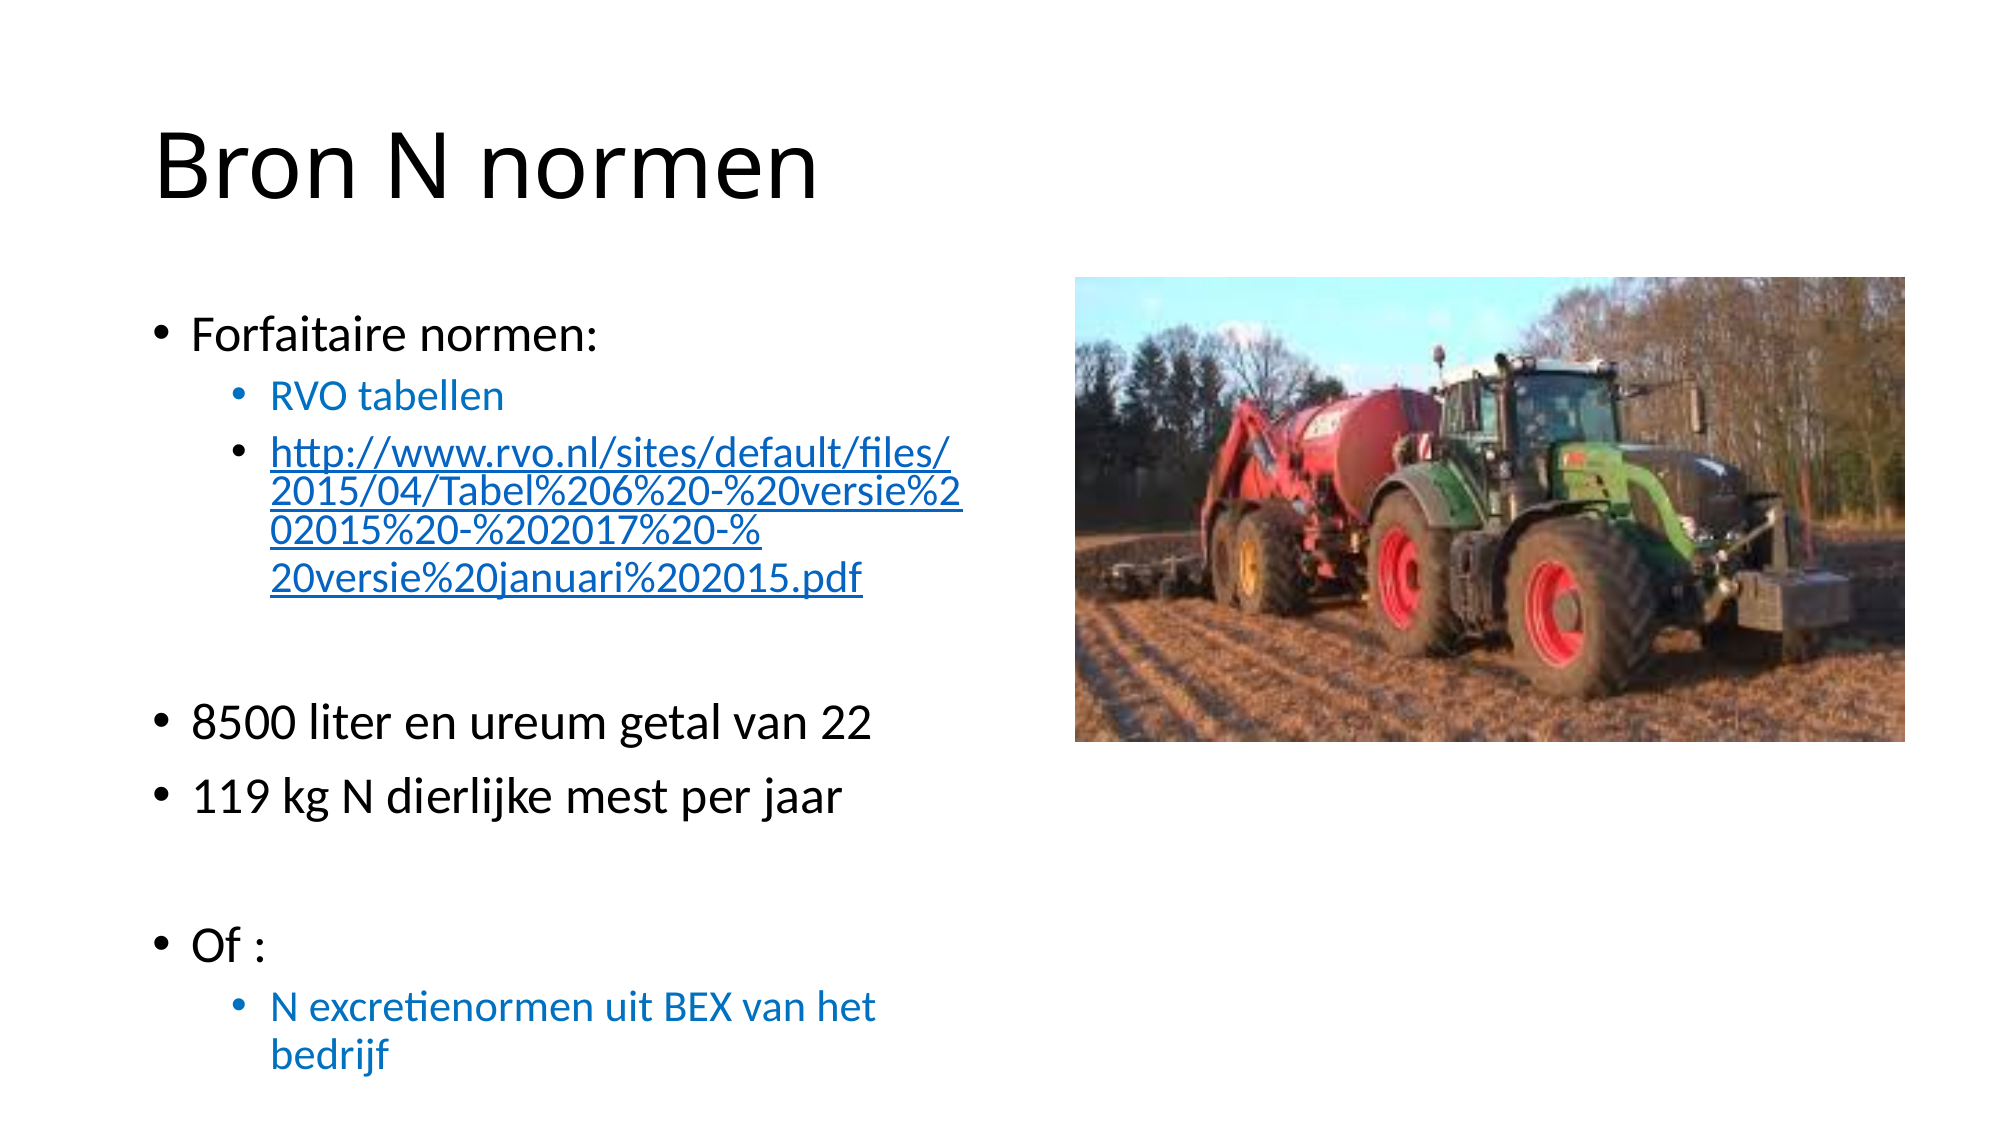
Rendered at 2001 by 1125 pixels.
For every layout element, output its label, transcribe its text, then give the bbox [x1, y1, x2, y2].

title Bron N normen [137, 59, 1863, 278]
list Forfaitaire normen: RVO tabellen http://www.rvo.nl/sites/default/files/2015/04/Tabel%206%20-%20versie%202015%20-%202017%20-%20versie%20januari%202015.pdf 8500 liter en ureum getal van 22 119 kg N dierlijke mest per jaar Of : N excretienormen uit BEX van het bedrijf [137, 299, 988, 1014]
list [1075, 277, 1905, 742]
